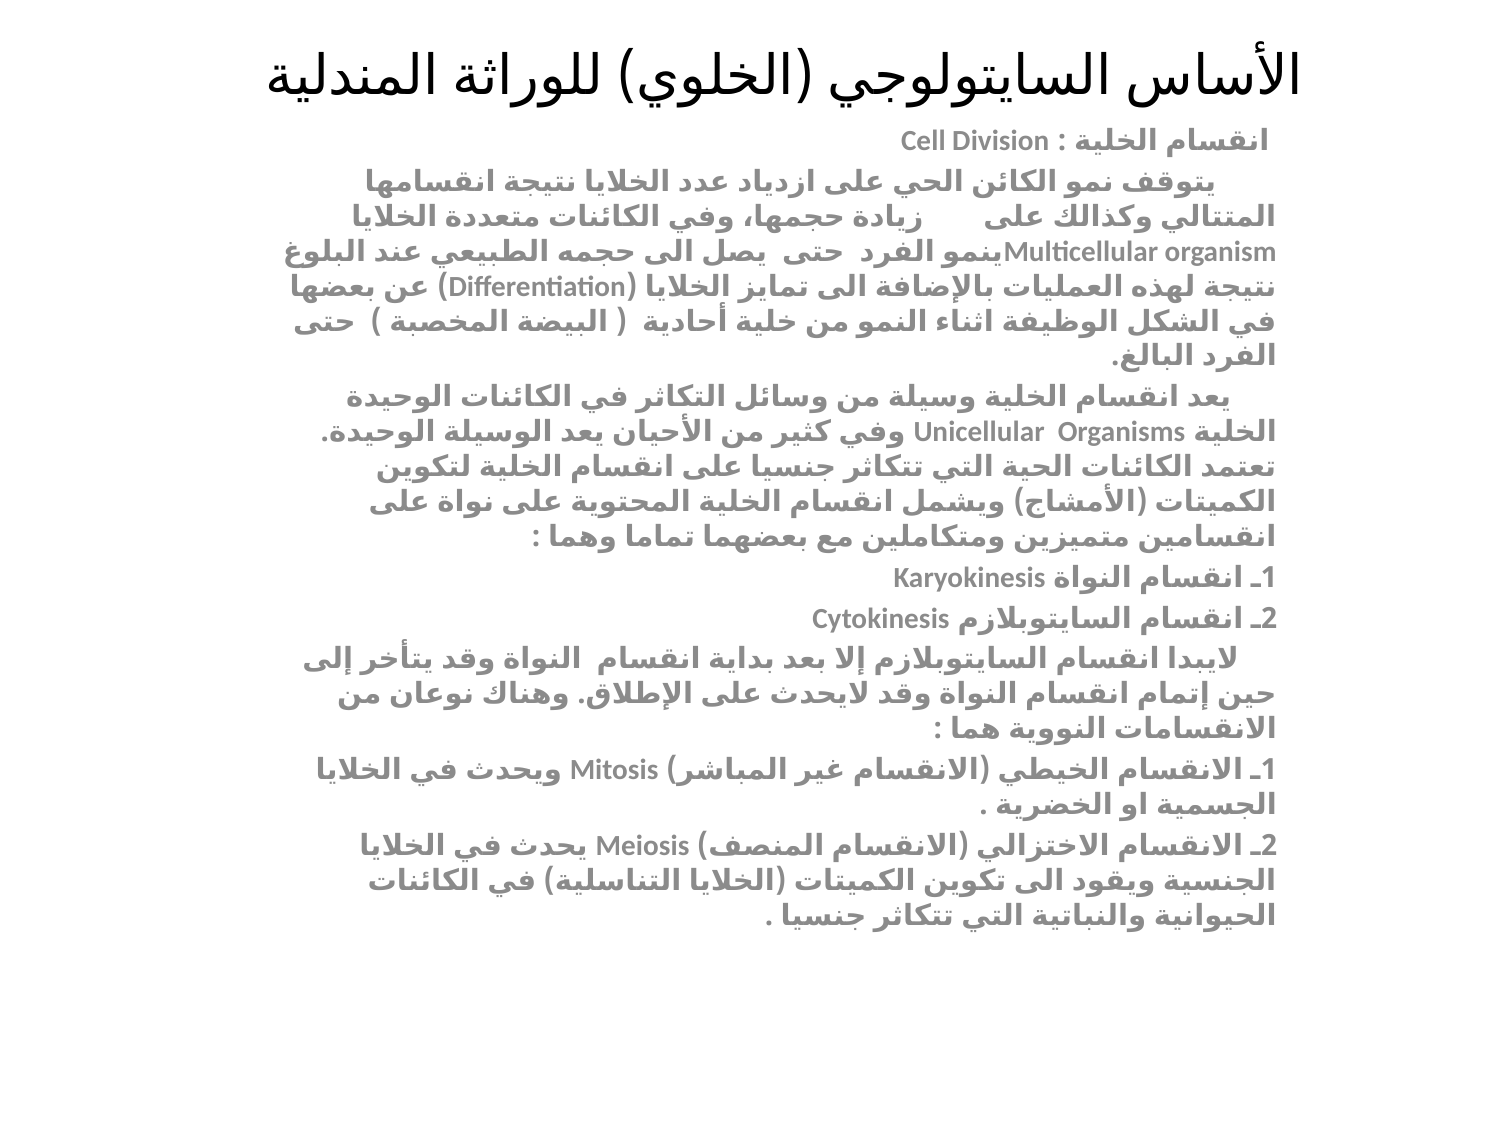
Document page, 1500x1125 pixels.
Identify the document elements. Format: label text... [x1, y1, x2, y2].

subtitle انقسام الخلية : Cell Division يتوقف نمو الكائن الحي على ازدياد عدد الخلايا نتيجة انقسامها المتتالي وكذالك على زيادة حجمها، وفي الكائنات متعددة الخلايا Multicellular organismينمو الفرد حتى يصل الى حجمه الطبيعي عند البلوغ نتيجة لهذه العمليات بالإضافة الى تمايز الخلايا (Differentiation) عن بعضها في الشكل الوظيفة اثناء النمو من خلية أحادية ( البيضة المخصبة ) حتى الفرد البالغ. يعد انقسام الخلية وسيلة من وسائل التكاثر في الكائنات الوحيدة الخلية Unicellular Organisms وفي كثير من الأحيان يعد الوسيلة الوحيدة. تعتمد الكائنات الحية التي تتكاثر جنسيا على انقسام الخلية لتكوين الكميتات (الأمشاج) ويشمل انقسام الخلية المحتوية على نواة على انقسامين متميزين ومتكاملين مع بعضهما تماما وهما : 1ـ انقسام النواة Karyokinesis 2ـ انقسام السايتوبلازم Cytokinesis لايبدا انقسام السايتوبلازم إلا بعد بداية انقسام النواة وقد يتأخر إلى حين إتمام انقسام النواة وقد لايحدث على الإطلاق. وهناك نوعان من الانقسامات النووية هما : 1ـ الانقسام الخيطي (الانقسام غير المباشر) Mitosis ويحدث في الخلايا الجسمية او الخضرية . 2ـ الانقسام الاختزالي (الانقسام المنصف) Meiosis يحدث في الخلايا الجنسية ويقود الى تكوين الكميتات (الخلايا التناسلية) في الكائنات الحيوانية والنباتية التي تتكاثر جنسيا . [242, 113, 1293, 870]
title الأساس السايتولوجي (الخلوي) للوراثة المندلية [147, 30, 1423, 114]
